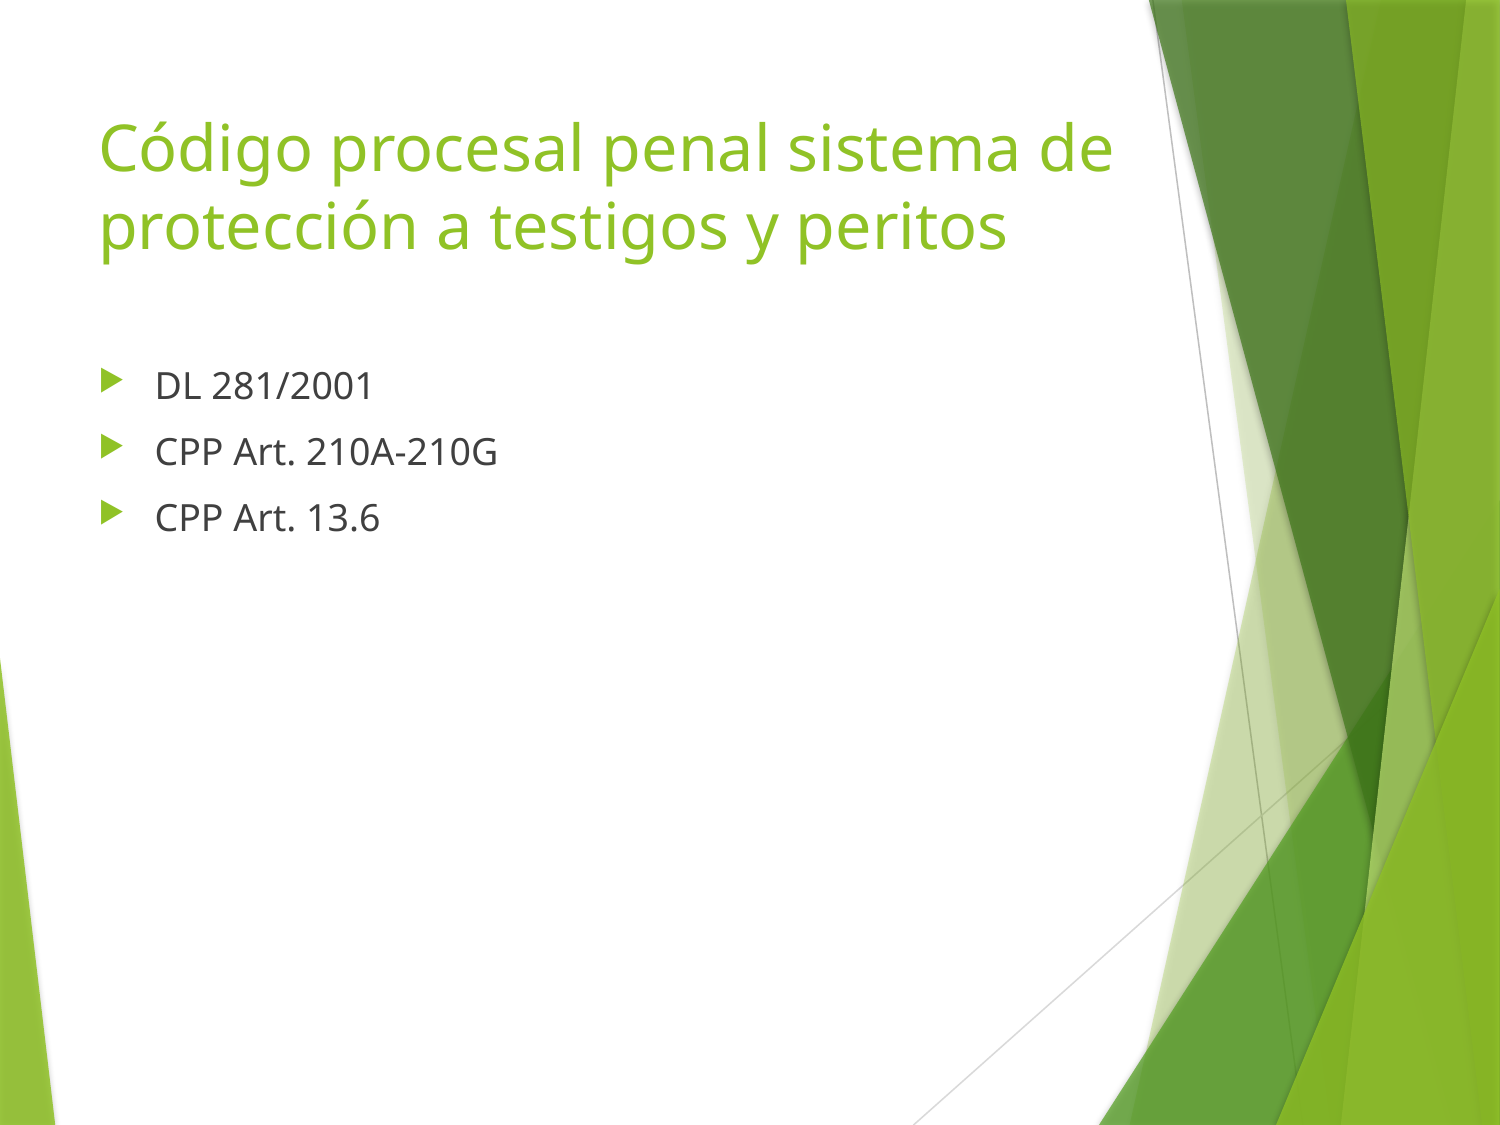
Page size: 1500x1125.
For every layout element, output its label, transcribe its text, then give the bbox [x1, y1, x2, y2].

list DL 281/2001 CPP Art. 210A-210G CPP Art. 13.6 [83, 354, 1141, 992]
title Código procesal penal sistema de protección a testigos y peritos [83, 99, 1141, 317]
